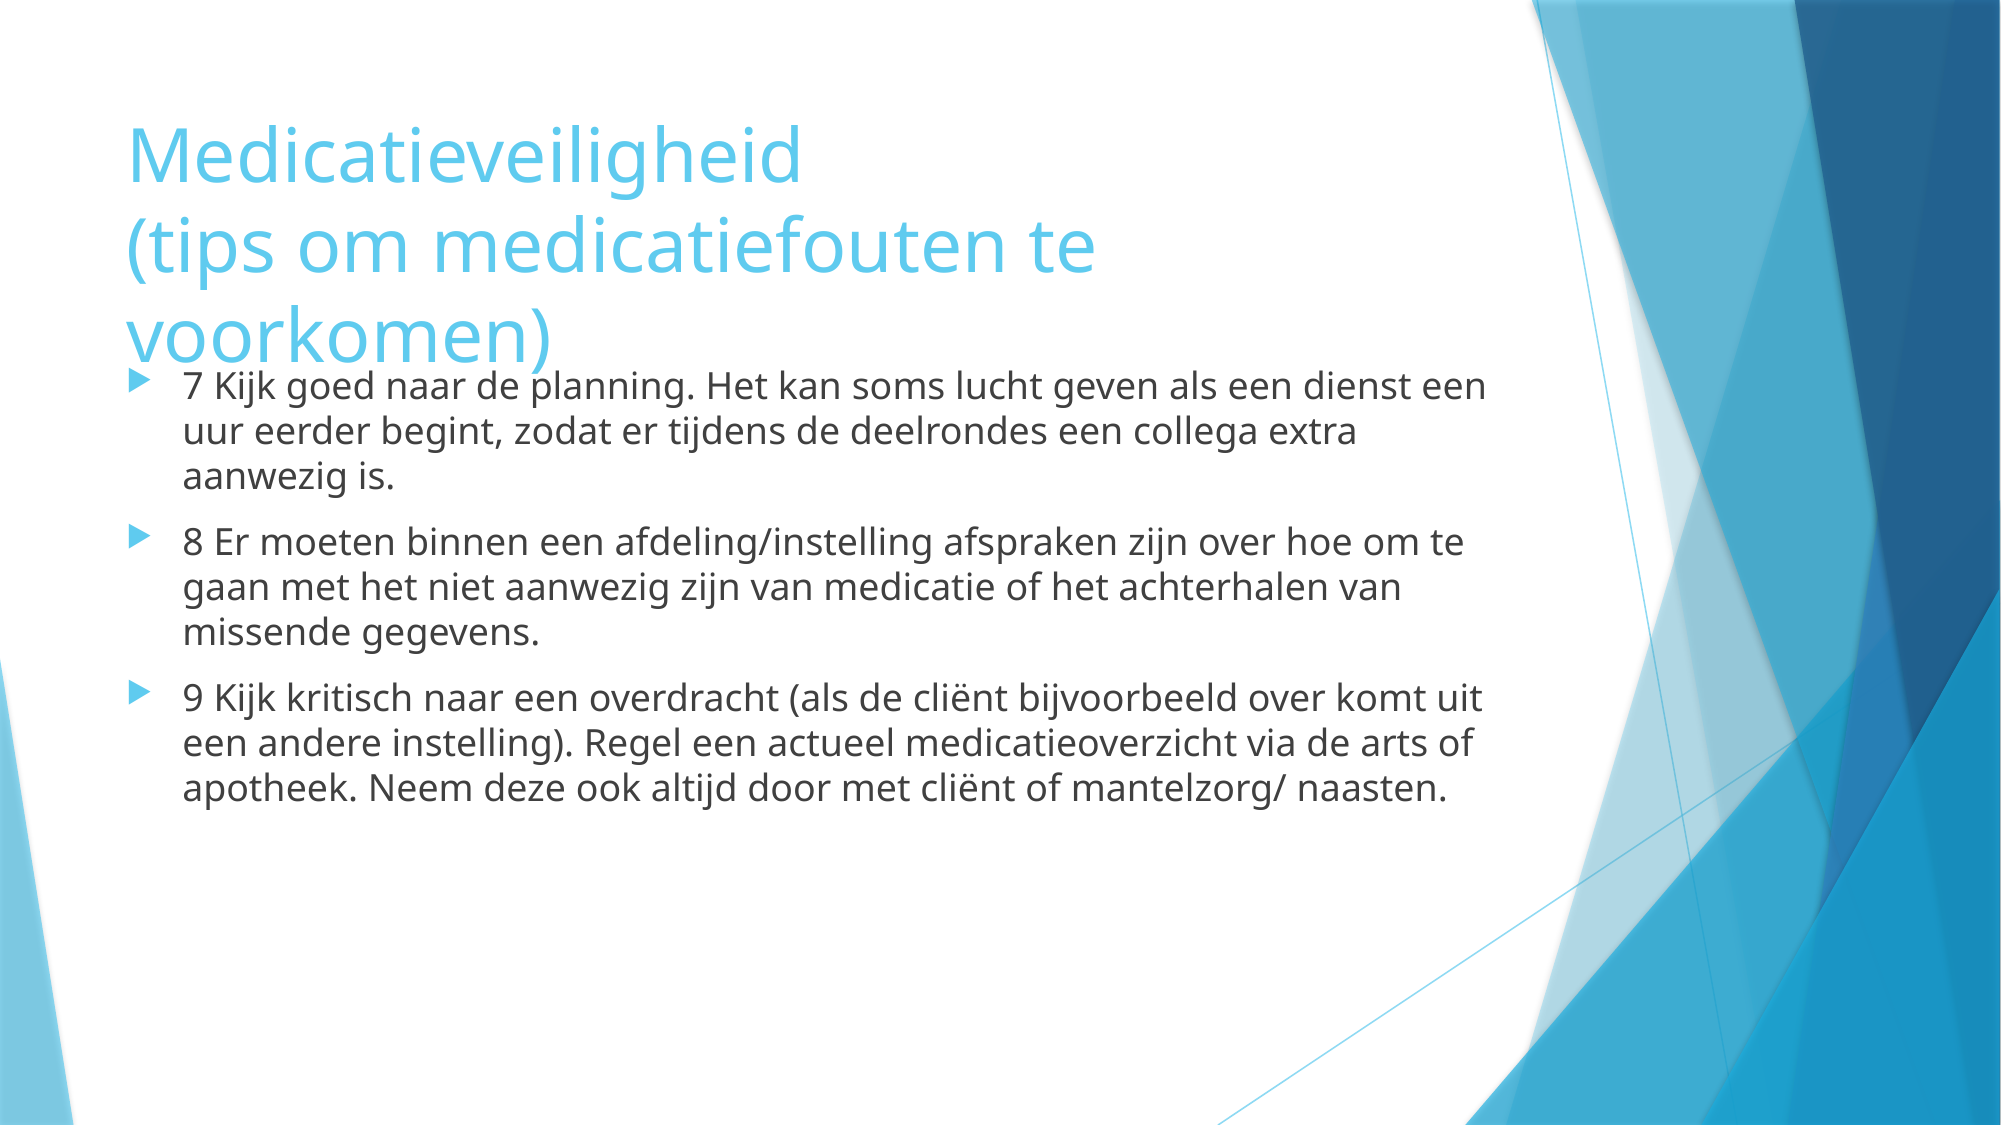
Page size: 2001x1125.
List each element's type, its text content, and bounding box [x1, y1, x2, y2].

title Medicatieveiligheid (tips om medicatiefouten te voorkomen) [111, 99, 1522, 317]
list 7 Kijk goed naar de planning. Het kan soms lucht geven als een dienst een uur eerder begint, zodat er tijdens de deelrondes een collega extra aanwezig is. 8 Er moeten binnen een afdeling/instelling afspraken zijn over hoe om te gaan met het niet aanwezig zijn van medicatie of het achterhalen van missende gegevens. 9 Kijk kritisch naar een overdracht (als de cliënt bijvoorbeeld over komt uit een andere instelling). Regel een actueel medicatieoverzicht via de arts of apotheek. Neem deze ook altijd door met cliënt of mantelzorg/ naasten. [111, 354, 1522, 992]
